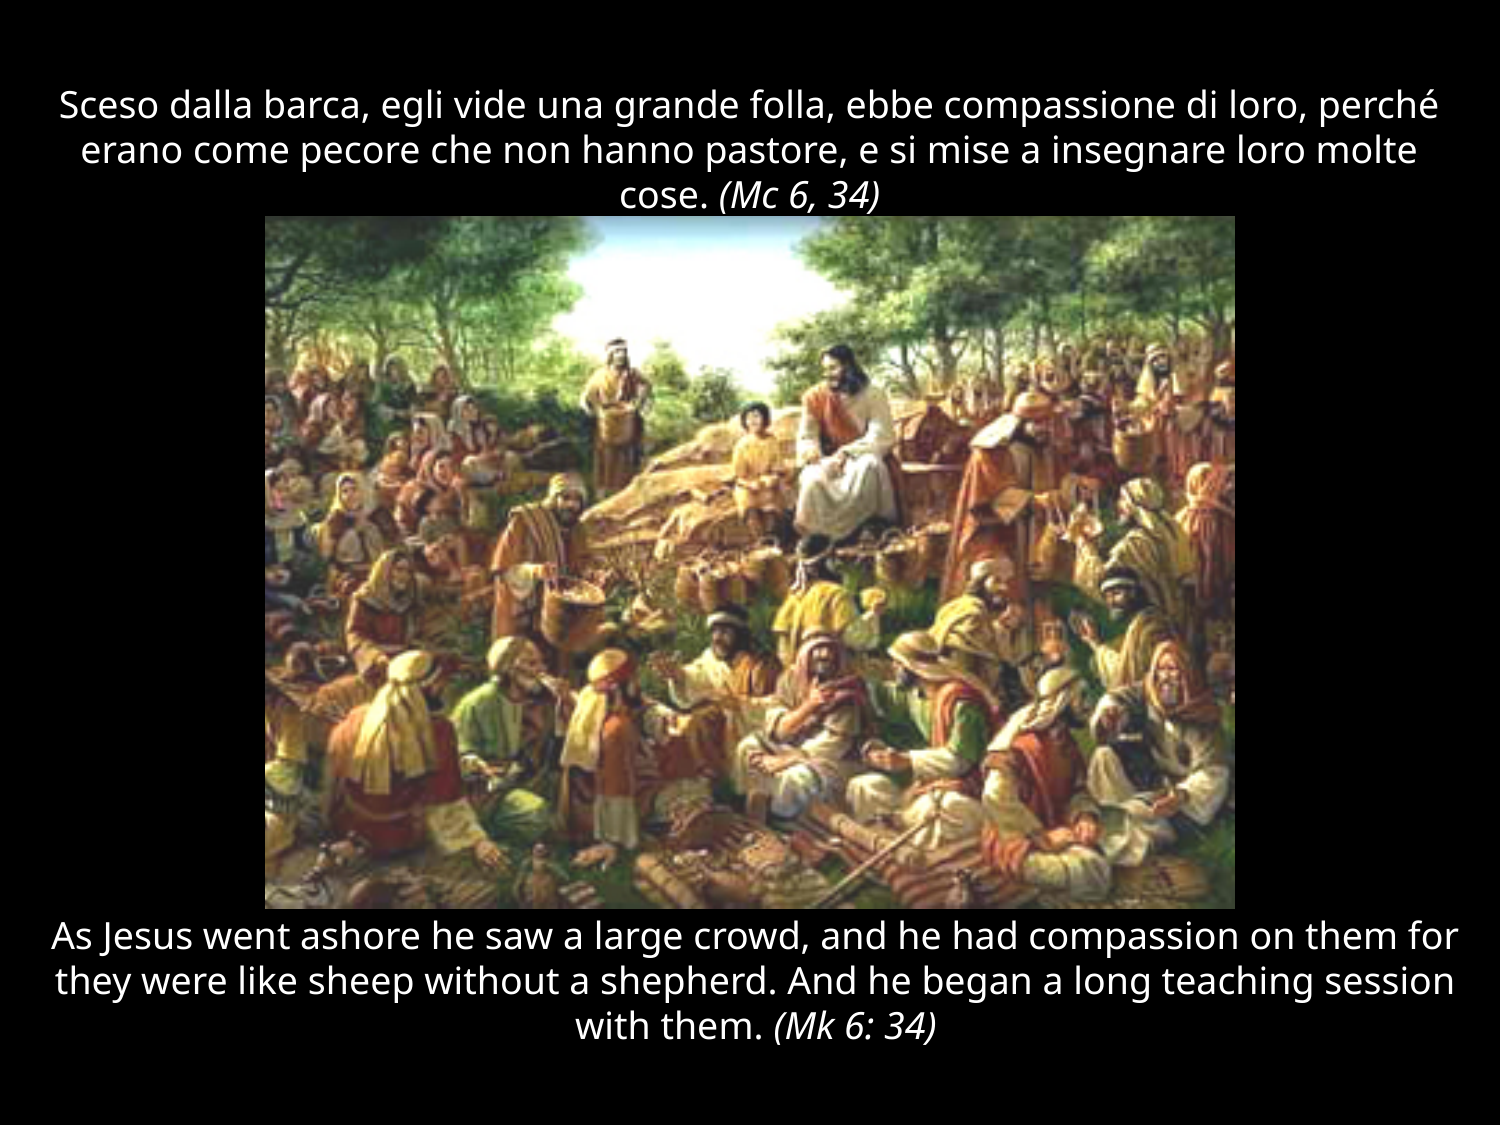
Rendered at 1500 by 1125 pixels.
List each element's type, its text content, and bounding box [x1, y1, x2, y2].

picture [265, 216, 1235, 909]
title Sceso dalla barca, egli vide una grande folla, ebbe compassione di loro, perché erano come pecore che non hanno pastore, e si mise a insegnare loro molte cose. (Mc 6, 34) [29, 54, 1471, 243]
text_box As Jesus went ashore he saw a large crowd, and he had compassion on them for they were like sheep without a shepherd. And he began a long teaching session with them. (Mk 6: 34) [29, 904, 1483, 1055]
